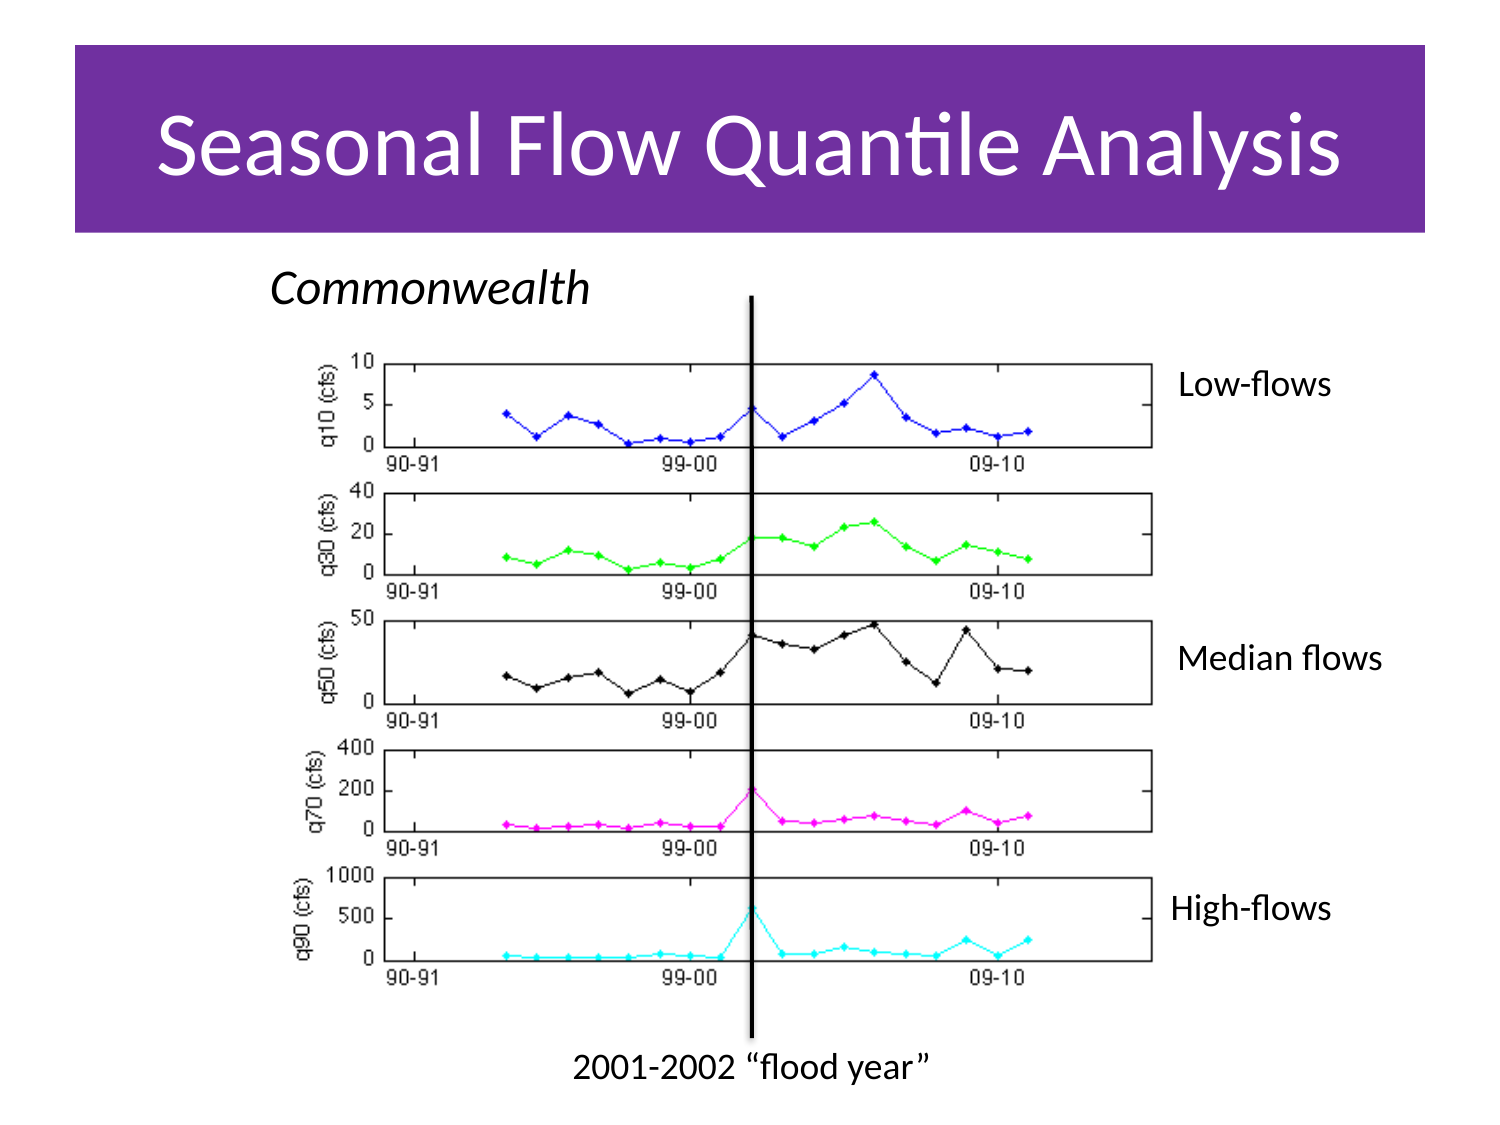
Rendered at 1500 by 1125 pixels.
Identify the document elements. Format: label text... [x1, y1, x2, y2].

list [74, 307, 1426, 1051]
text_box Commonwealth [255, 247, 607, 306]
title Seasonal Flow Quantile Analysis [75, 45, 1425, 233]
text_box 2001-2002 “flood year” [557, 1060, 947, 1095]
